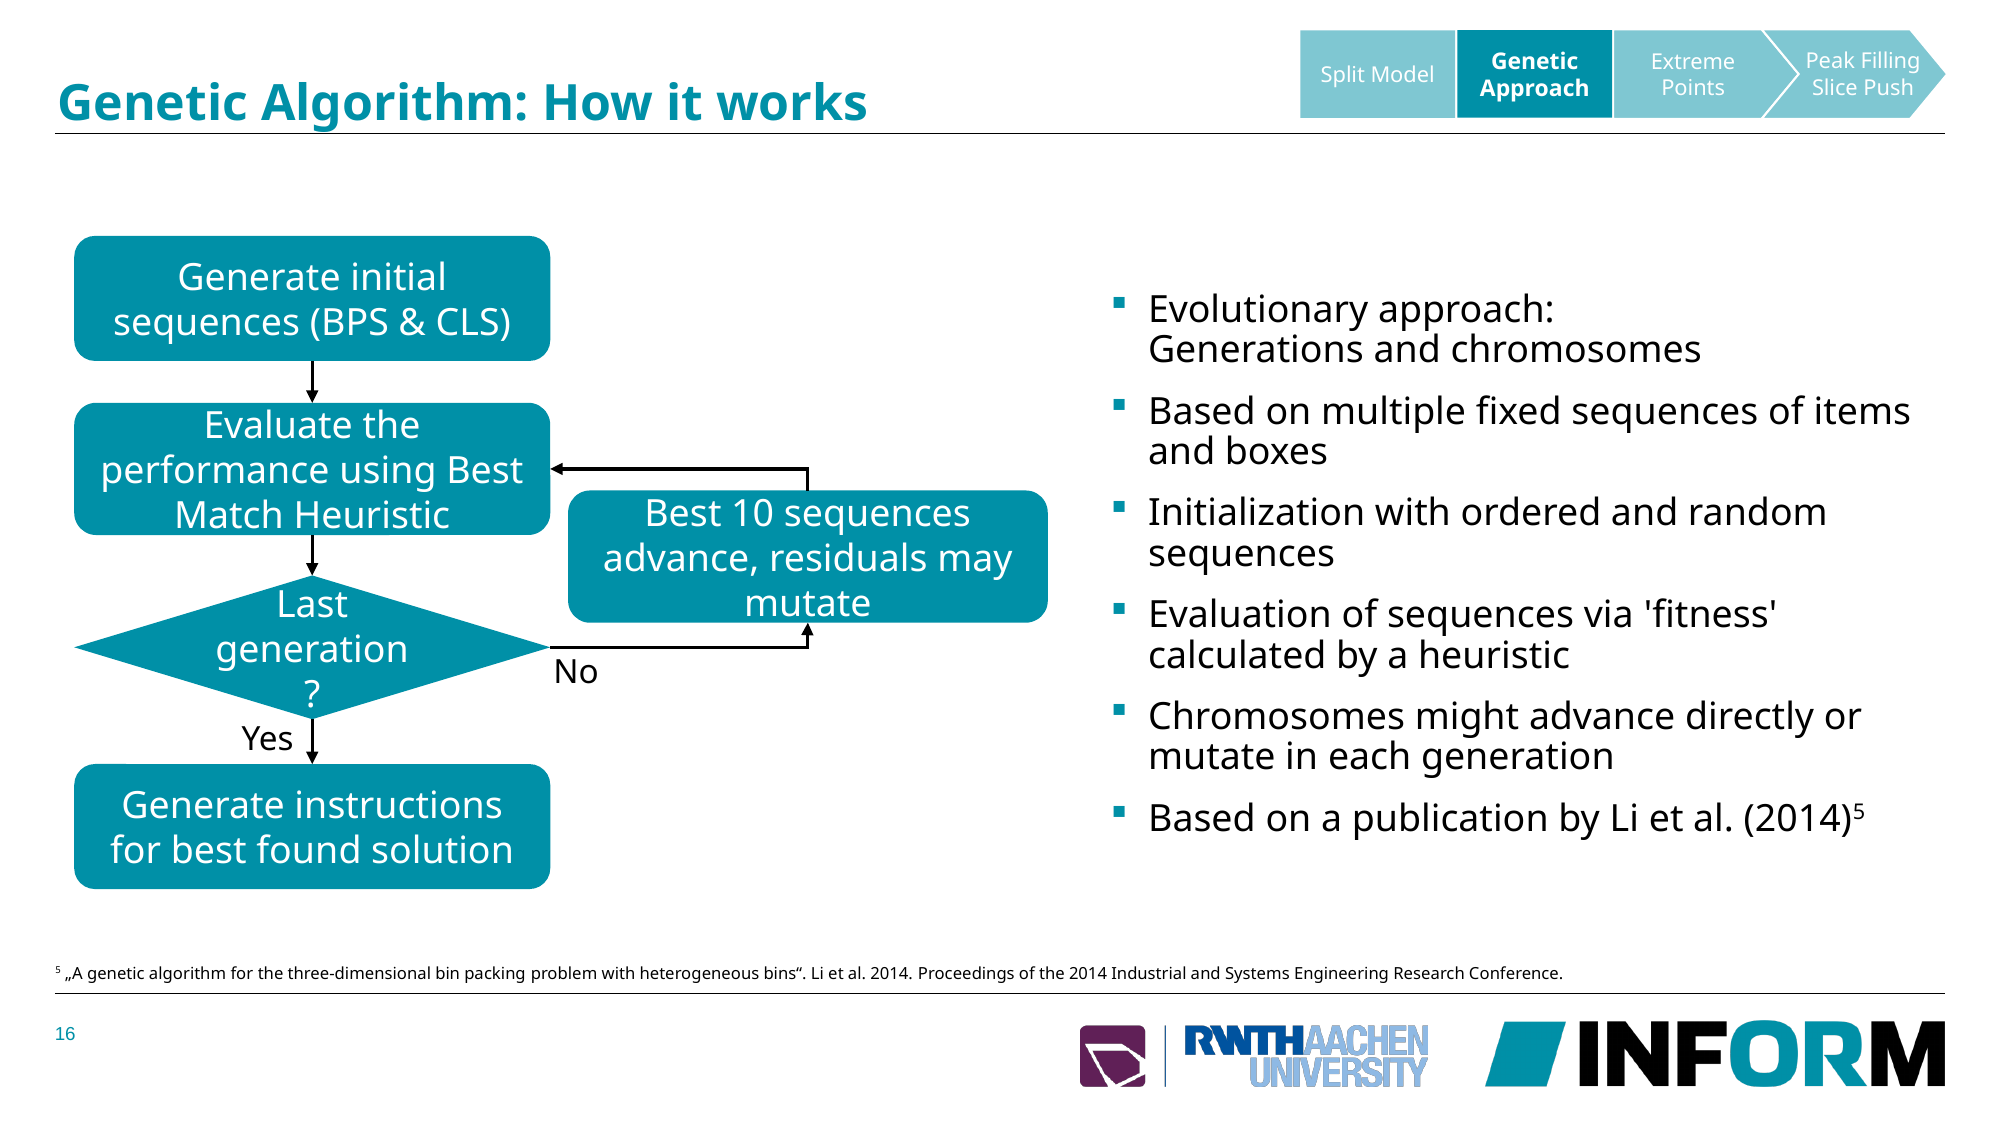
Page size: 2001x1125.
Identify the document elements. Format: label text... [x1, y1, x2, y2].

list Evolutionary approach: Generations and chromosomes Based on multiple fixed sequences of items and boxes Initialization with ordered and random sequences Evaluation of sequences via 'fitness' calculated by a heuristic Chromosomes might advance directly or mutate in each generation Based on a publication by Li et al. (2014)5 [1095, 161, 1948, 968]
title Genetic Algorithm: How it works [42, 70, 1948, 143]
picture [1080, 1025, 1428, 1087]
picture [1485, 1020, 1945, 1087]
text_box 5 „A genetic algorithm for the three-dimensional bin packing problem with heterogeneous bins“. Li et al. 2014. Proceedings of the 2014 Industrial and Systems Engineering Research Conference. [40, 955, 1692, 990]
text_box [1300, 29, 1948, 119]
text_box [74, 235, 1048, 889]
